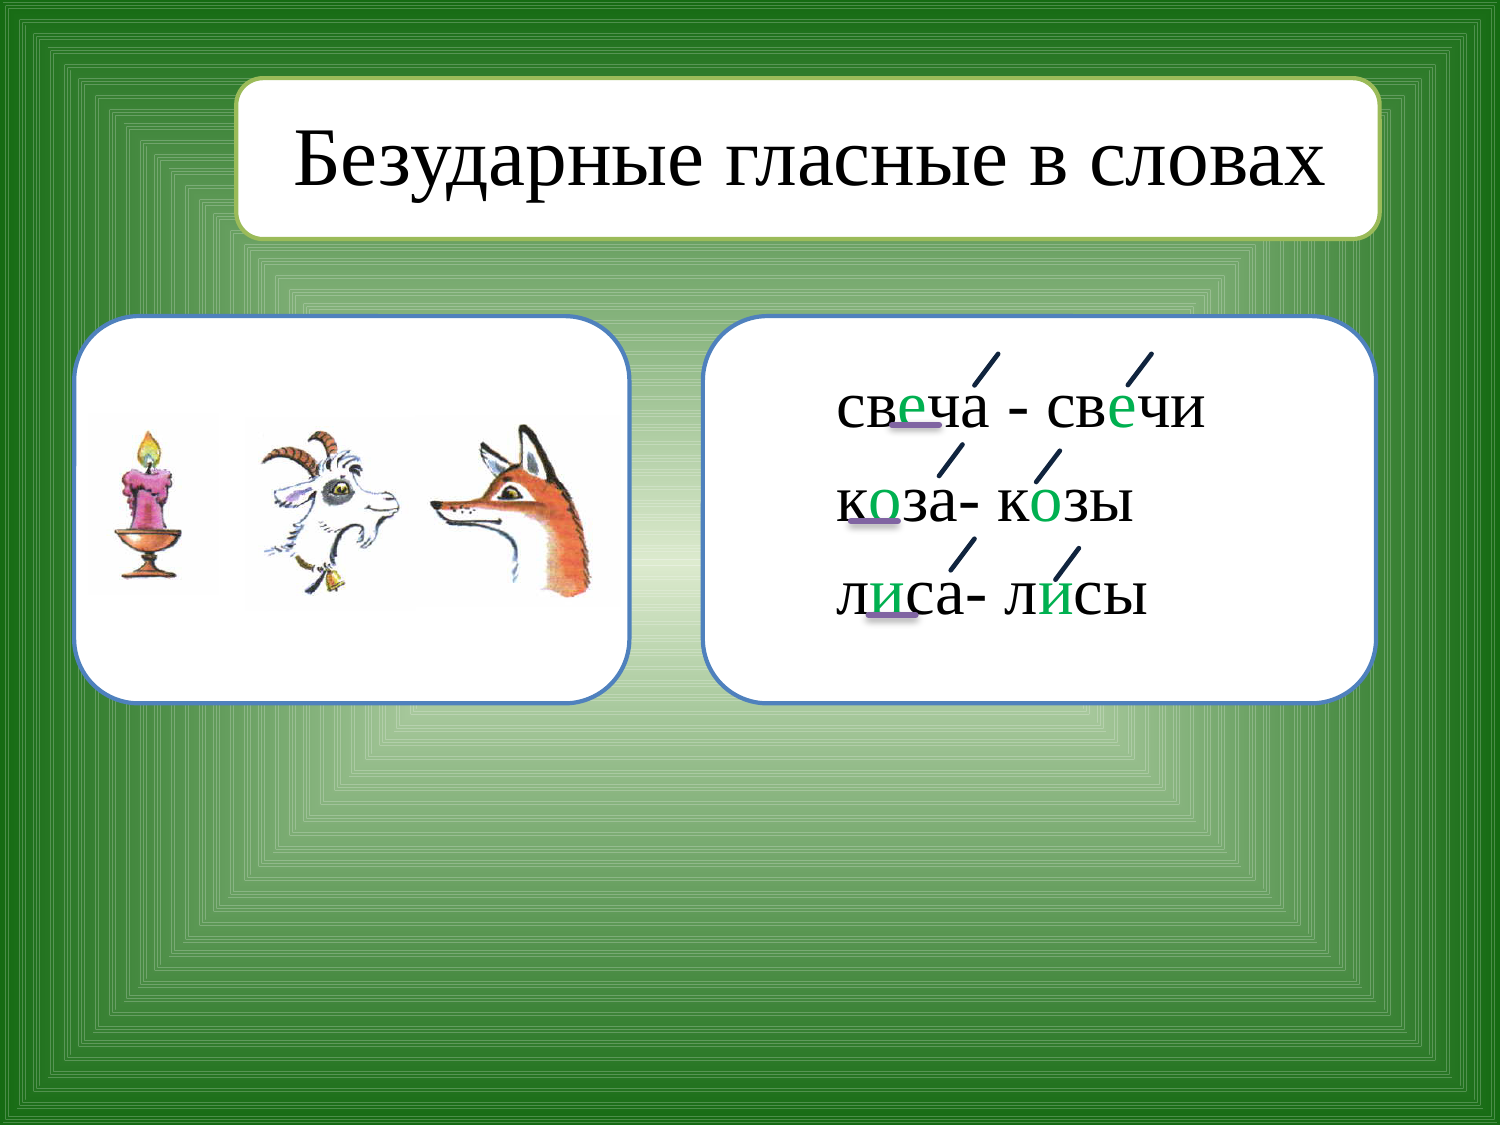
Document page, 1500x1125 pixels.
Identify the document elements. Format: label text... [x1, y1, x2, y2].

picture [245, 415, 621, 612]
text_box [1035, 450, 1061, 483]
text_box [1055, 547, 1080, 580]
picture [88, 413, 219, 596]
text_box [974, 353, 999, 386]
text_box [938, 444, 963, 477]
text_box свеча - свечи коза- козы лиса- лисы [821, 353, 1500, 482]
text_box [72, 313, 632, 706]
text_box Безударные гласные в словах [278, 94, 1378, 223]
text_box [1127, 353, 1152, 386]
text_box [950, 538, 975, 571]
text_box [700, 313, 1379, 706]
text_box [234, 76, 1382, 242]
